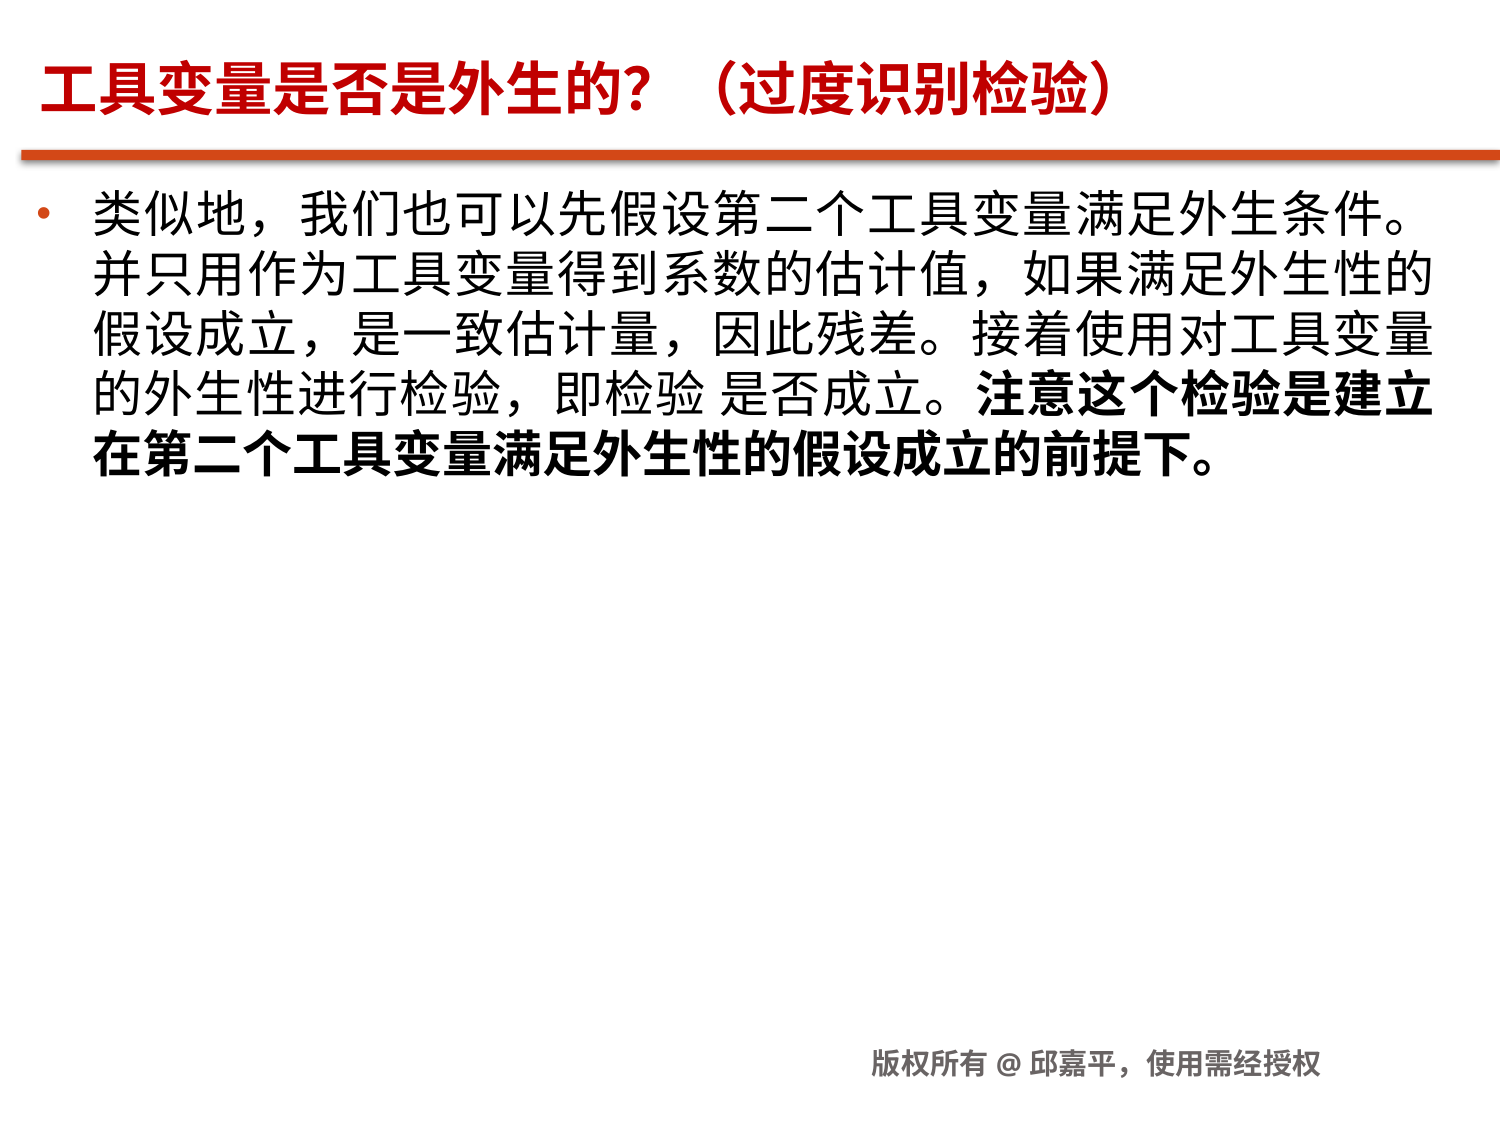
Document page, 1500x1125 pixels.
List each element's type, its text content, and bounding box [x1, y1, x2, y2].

title 工具变量是否是外生的？（过度识别检验） [24, 50, 1450, 138]
footer 版权所有@邱嘉平，使用需经授权 [690, 1025, 1500, 1100]
